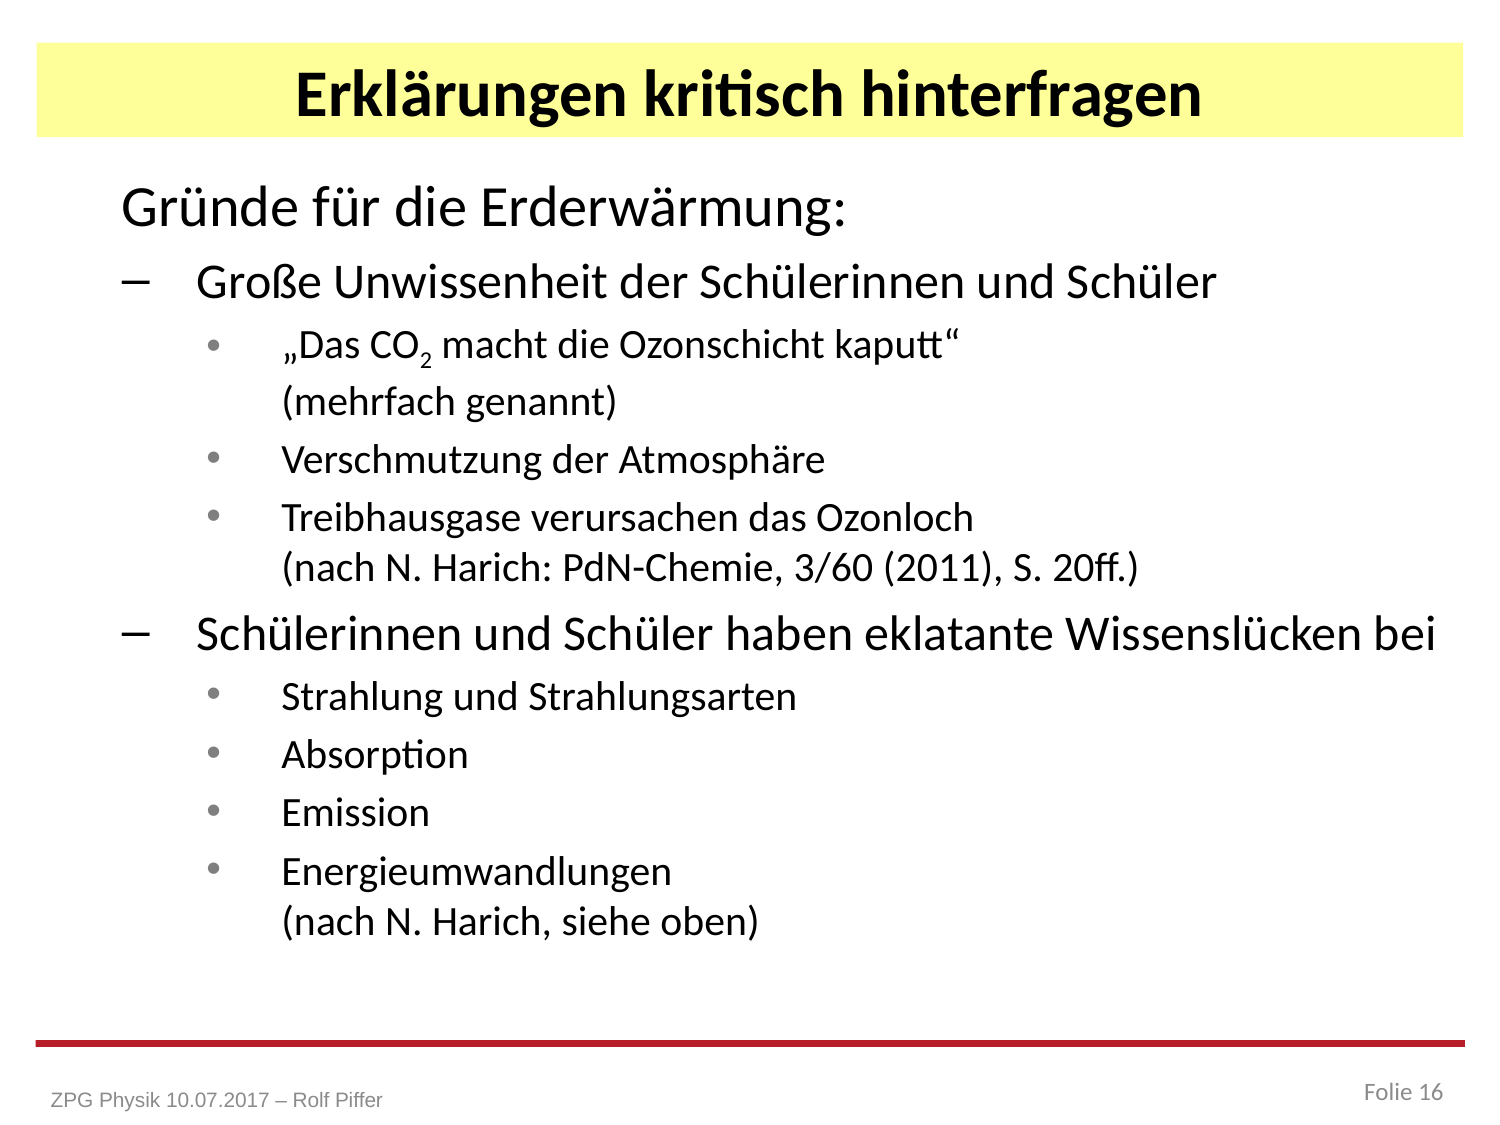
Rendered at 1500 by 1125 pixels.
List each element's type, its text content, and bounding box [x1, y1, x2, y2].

footer ZPG Physik 10.07.2017 – Rolf Piffer [35, 1069, 768, 1125]
title Erklärungen kritisch hinterfragen [41, 42, 1459, 149]
slide_number Folie 16 [1108, 1060, 1459, 1121]
list Gründe für die Erderwärmung: Große Unwissenheit der Schülerinnen und Schüler „Das CO2 macht die Ozonschicht kaputt“ (mehrfach genannt) Verschmutzung der Atmosphäre Treibhausgase verursachen das Ozonloch (nach N. Harich: PdN-Chemie, 3/60 (2011), S. 20ff.) Schülerinnen und Schüler haben eklatante Wissenslücken bei Strahlung und Strahlungsarten Absorption Emission Energieumwandlungen (nach N. Harich, siehe oben) [41, 160, 1459, 1024]
